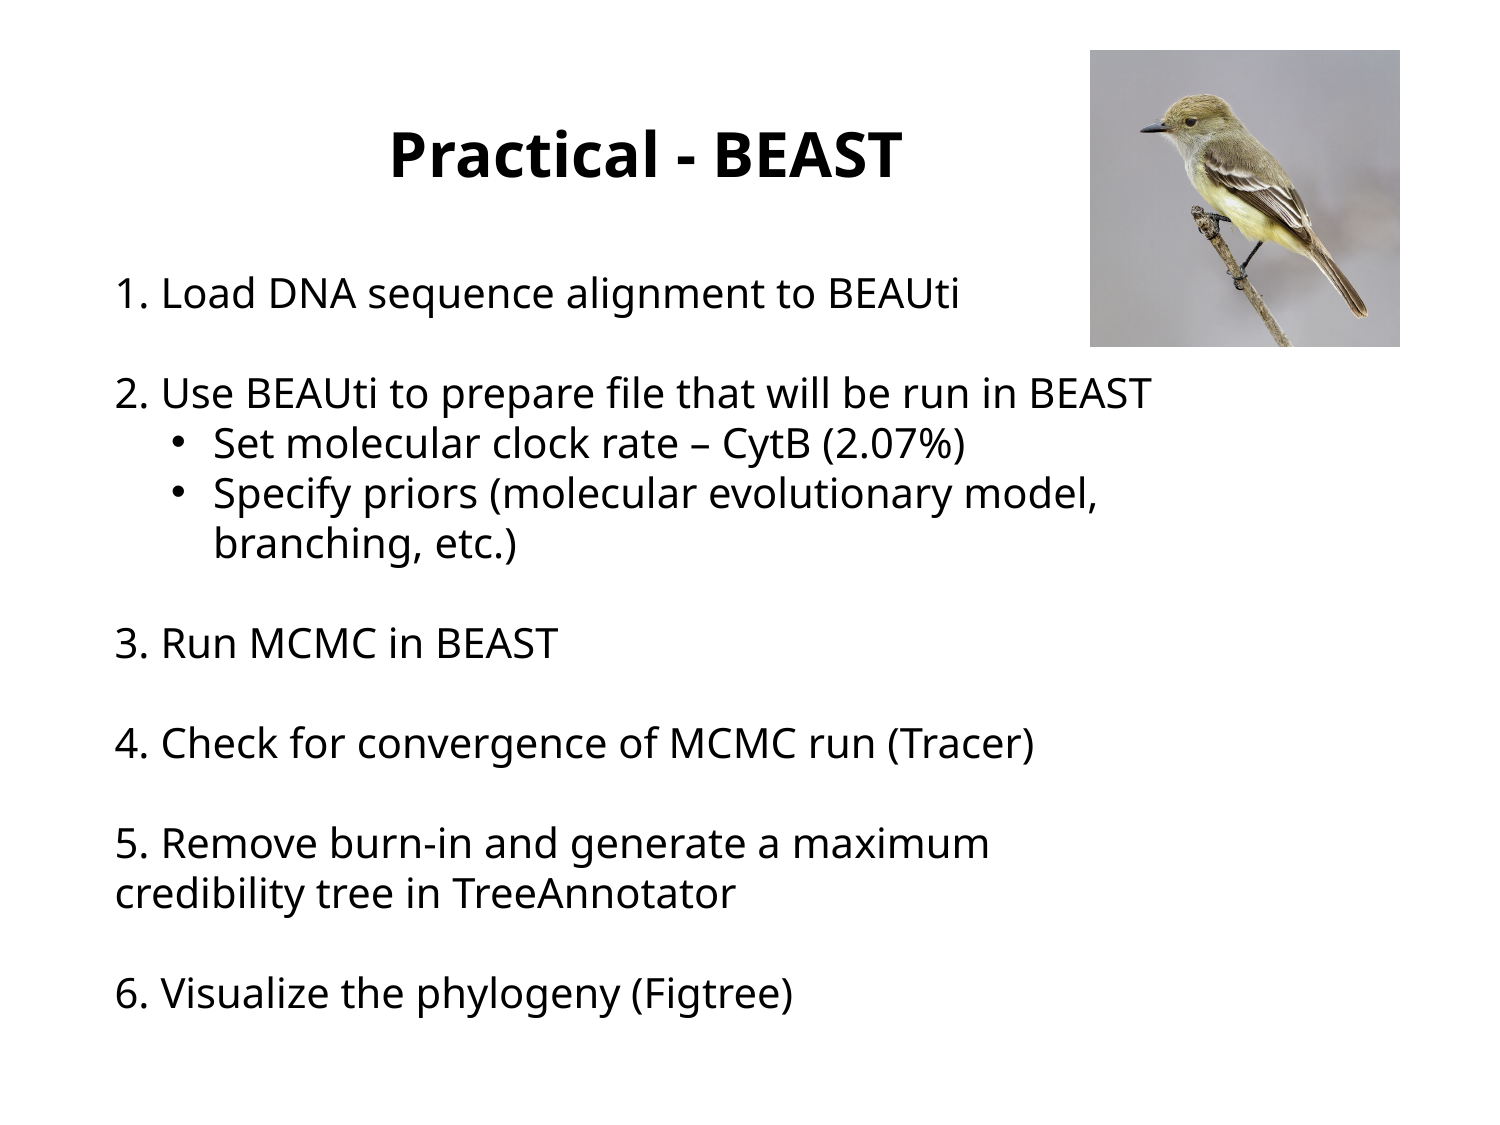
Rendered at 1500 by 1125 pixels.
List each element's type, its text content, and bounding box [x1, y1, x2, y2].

picture [1090, 50, 1400, 347]
text_box Practical - BEAST [374, 107, 1090, 198]
text_box 1. Load DNA sequence alignment to BEAUti 2. Use BEAUti to prepare file that will be run in BEAST Set molecular clock rate – CytB (2.07%) Specify priors (molecular evolutionary model, branching, etc.) 3. Run MCMC in BEAST 4. Check for convergence of MCMC run (Tracer) 5. Remove burn-in and generate a maximum credibility tree in TreeAnnotator 6. Visualize the phylogeny (Figtree) [99, 259, 1182, 1025]
